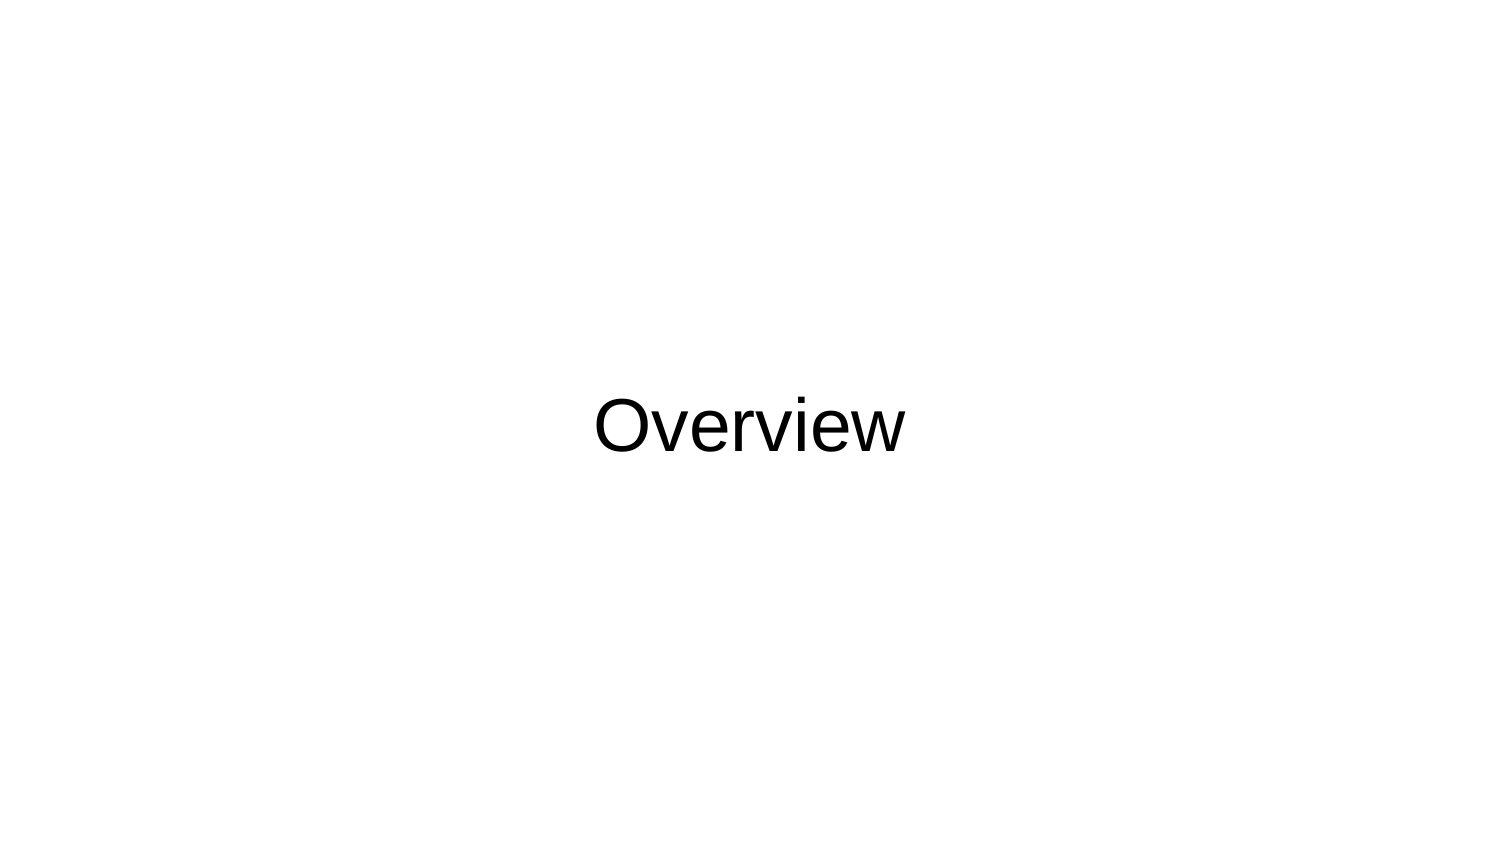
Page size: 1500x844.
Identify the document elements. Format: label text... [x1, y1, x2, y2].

title Overview [51, 352, 1449, 491]
